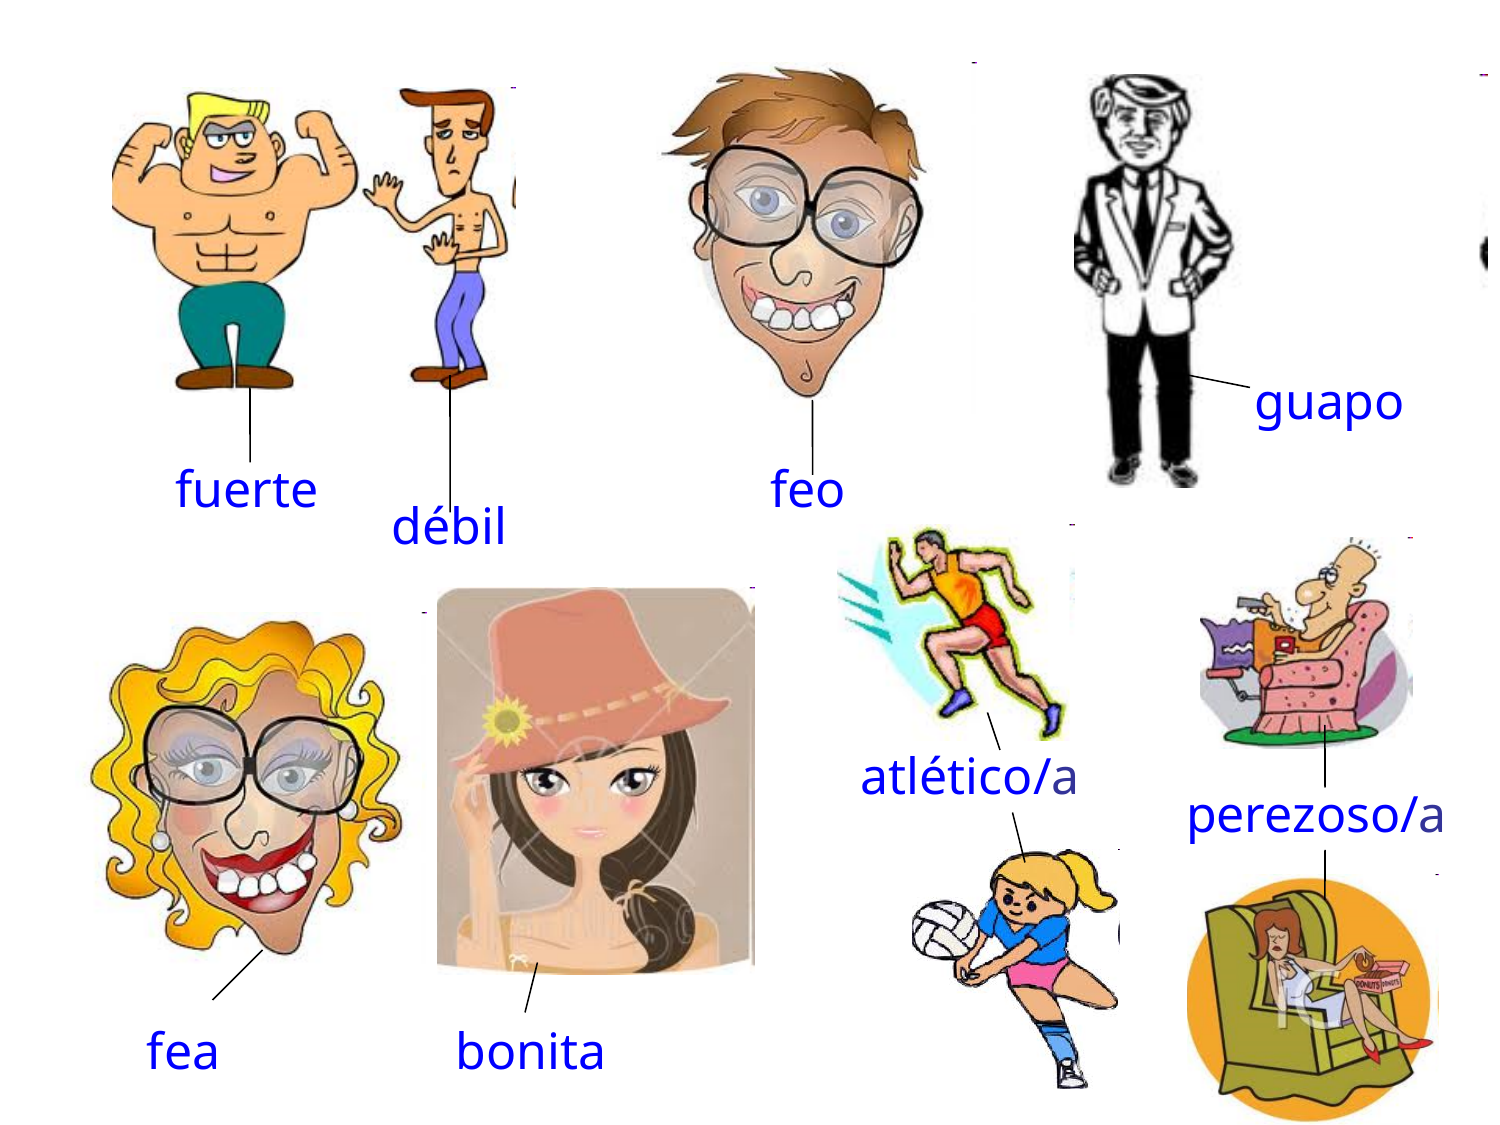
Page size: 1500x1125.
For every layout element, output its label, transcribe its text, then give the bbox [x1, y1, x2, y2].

text_box feo [755, 449, 862, 525]
picture [912, 849, 1120, 1090]
picture [1199, 537, 1413, 749]
picture [112, 87, 516, 393]
picture [1074, 74, 1488, 488]
picture [437, 587, 755, 976]
text_box fea [132, 1012, 236, 1088]
text_box perezoso/a [1171, 774, 1462, 850]
text_box fuerte [160, 449, 334, 525]
picture [624, 62, 977, 415]
picture [837, 524, 1076, 741]
picture [1187, 873, 1439, 1125]
text_box débil [377, 487, 523, 563]
picture [74, 612, 427, 965]
text_box atlético/a [846, 737, 1095, 813]
text_box bonita [440, 1012, 622, 1088]
